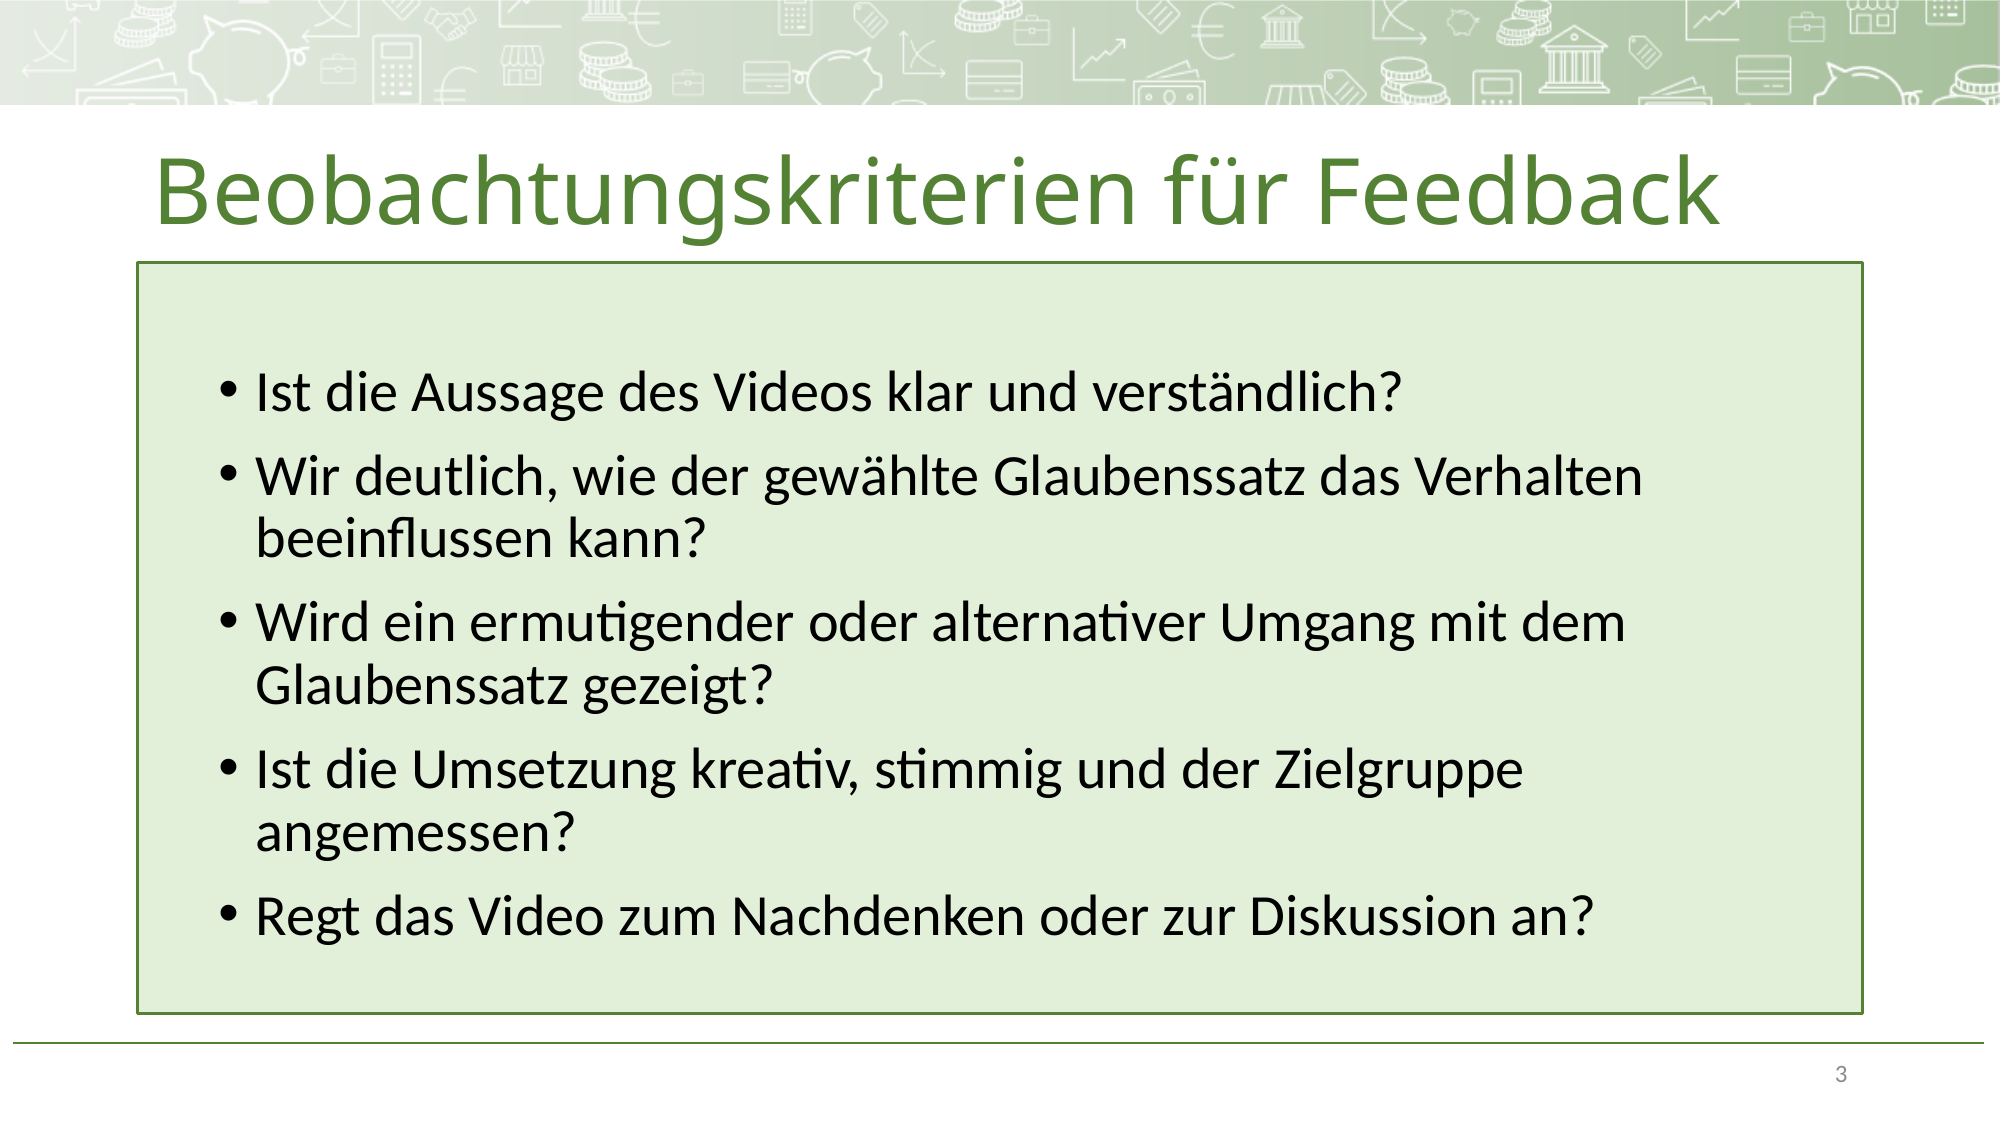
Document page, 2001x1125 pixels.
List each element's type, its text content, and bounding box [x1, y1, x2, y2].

list Ist die Aussage des Videos klar und verständlich? Wir deutlich, wie der gewählte Glaubenssatz das Verhalten beeinflussen kann? Wird ein ermutigender oder alternativer Umgang mit dem Glaubenssatz gezeigt? Ist die Umsetzung kreativ, stimmig und der Zielgruppe angemessen? Regt das Video zum Nachdenken oder zur Diskussion an? [137, 262, 1863, 1014]
title Beobachtungskriterien für Feedback [137, 111, 1863, 262]
picture [0, 0, 2000, 105]
slide_number 3 [1412, 1042, 1863, 1103]
